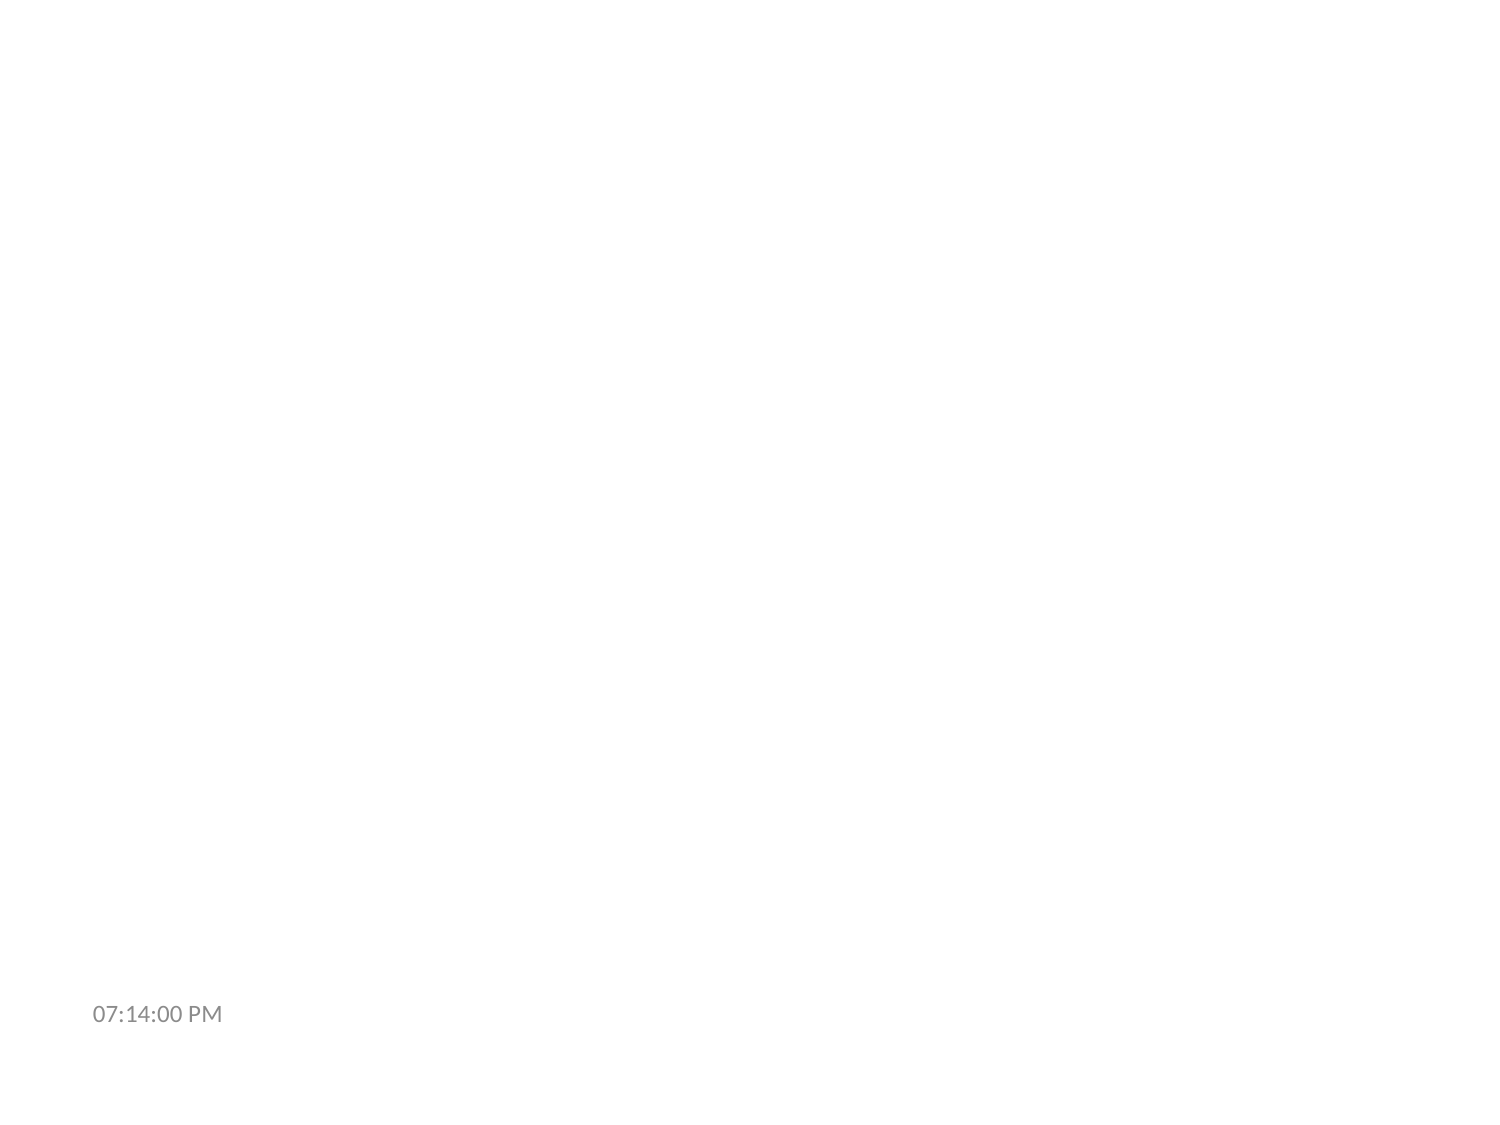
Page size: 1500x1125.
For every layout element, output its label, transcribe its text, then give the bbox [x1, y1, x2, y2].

text_box 3:35:09 PM [77, 982, 428, 1043]
